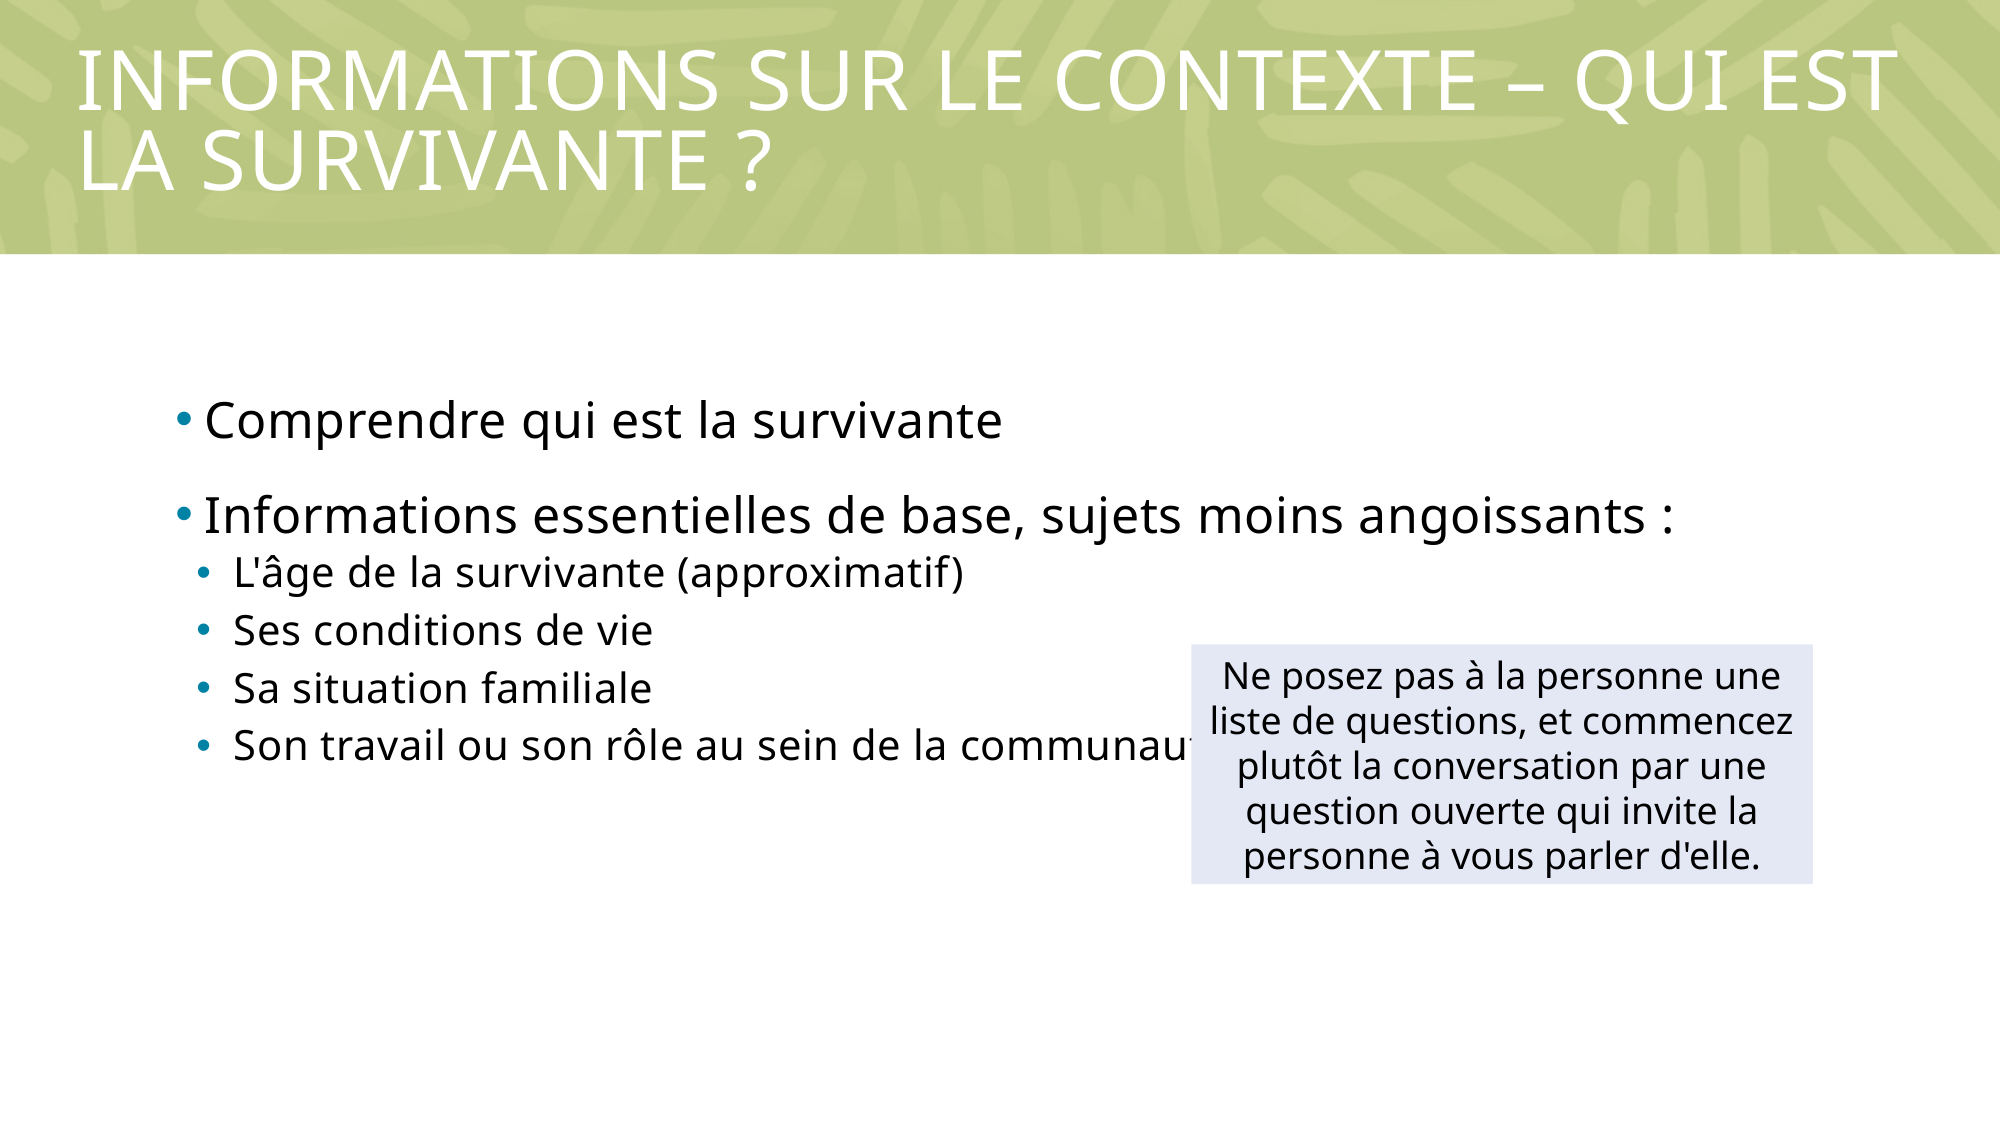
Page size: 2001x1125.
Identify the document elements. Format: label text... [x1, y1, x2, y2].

list Comprendre qui est la survivante Informations essentielles de base, sujets moins angoissants : L'âge de la survivante (approximatif) Ses conditions de vie Sa situation familiale Son travail ou son rôle au sein de la communauté [167, 374, 1763, 1036]
text_box Ne posez pas à la personne une liste de questions, et commencez plutôt la conversation par une question ouverte qui invite la personne à vous parler d'elle. [1191, 644, 1813, 885]
picture [0, 0, 2000, 1125]
title INFORMATIONS SUR LE CONTEXTE – Qui est la SURVIVANTE ? [61, 33, 1938, 220]
